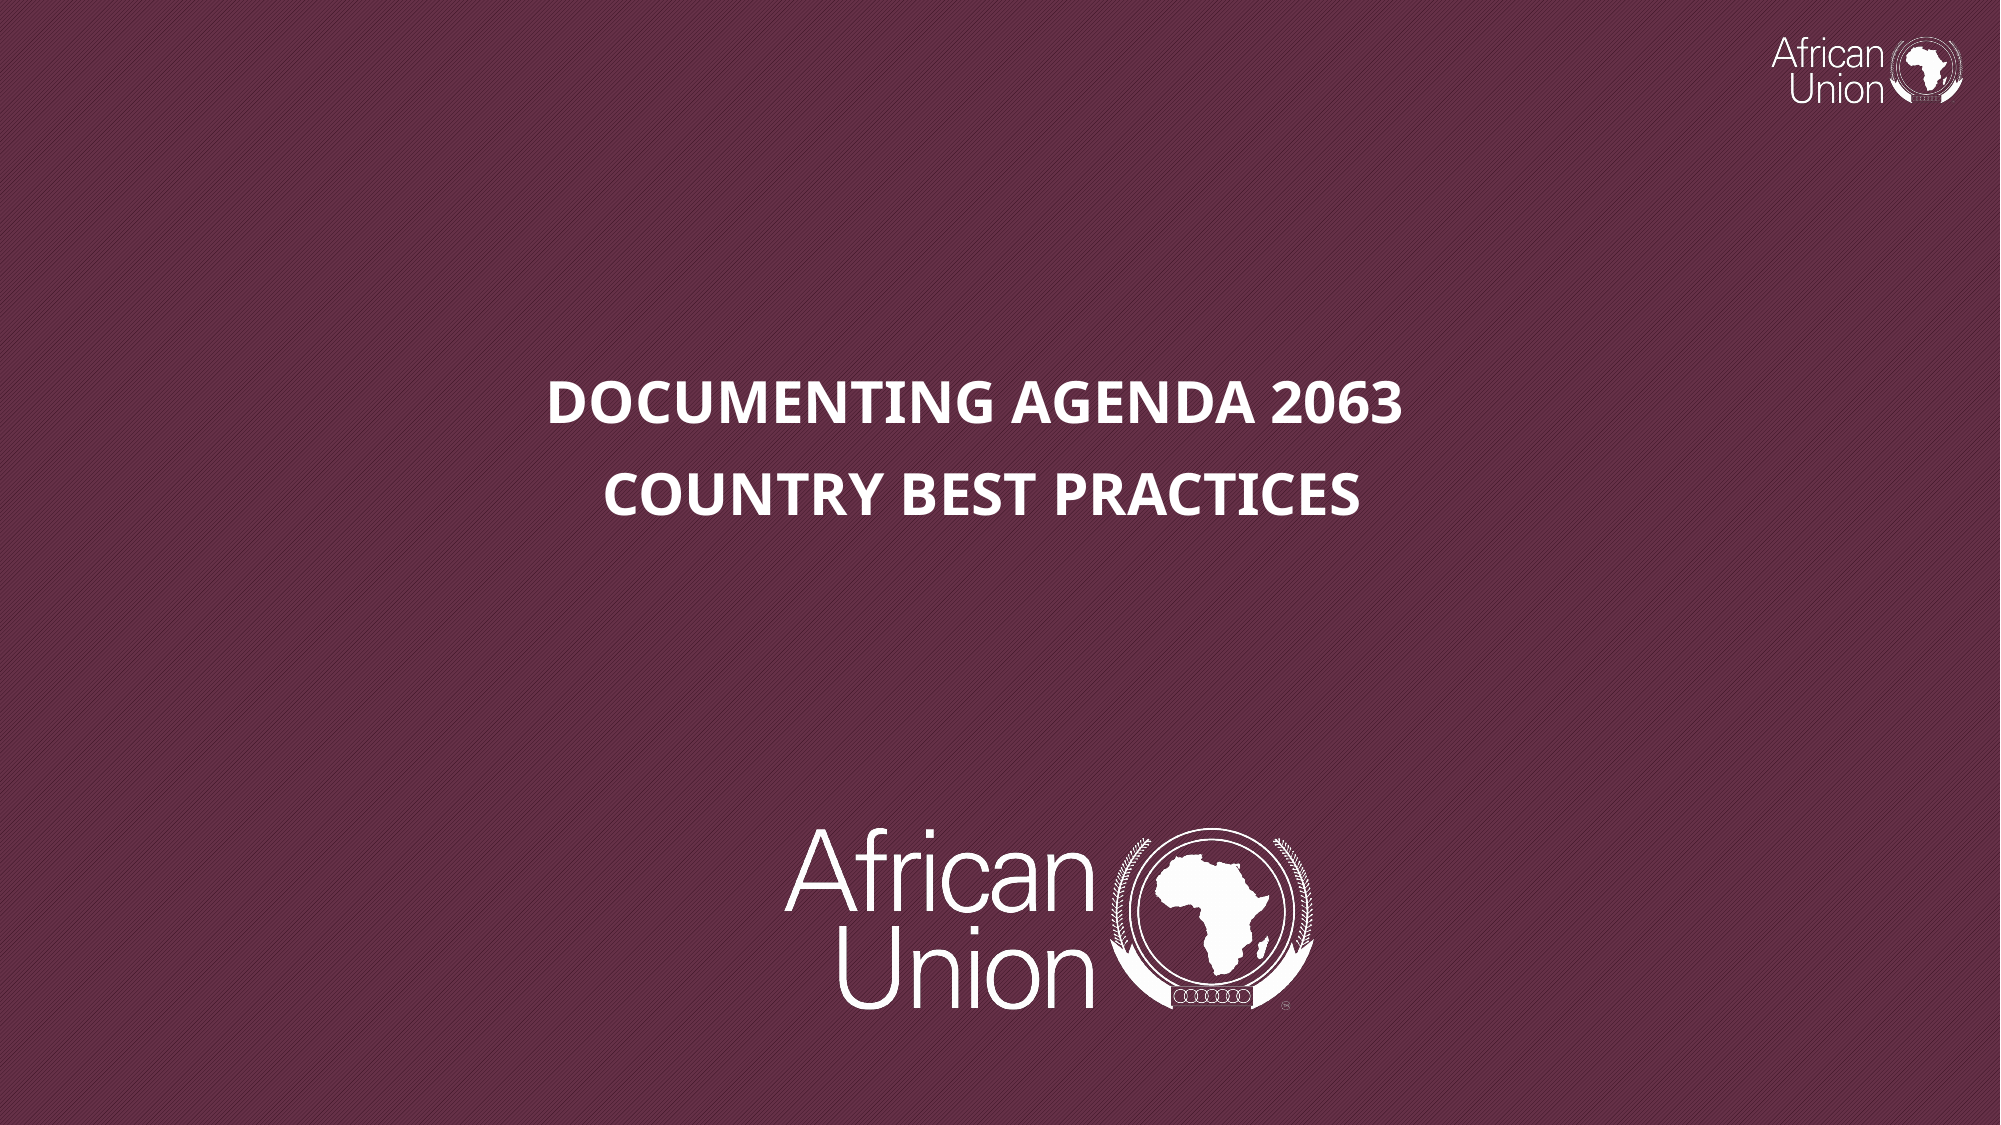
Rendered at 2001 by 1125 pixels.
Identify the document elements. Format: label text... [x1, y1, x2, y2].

text_box DOCUMENTING AGENDA 2063 COUNTRY BEST PRACTICES [197, 341, 1767, 535]
picture [1734, 7, 2000, 137]
text_box [0, 0, 2000, 1125]
picture [681, 747, 1415, 1101]
